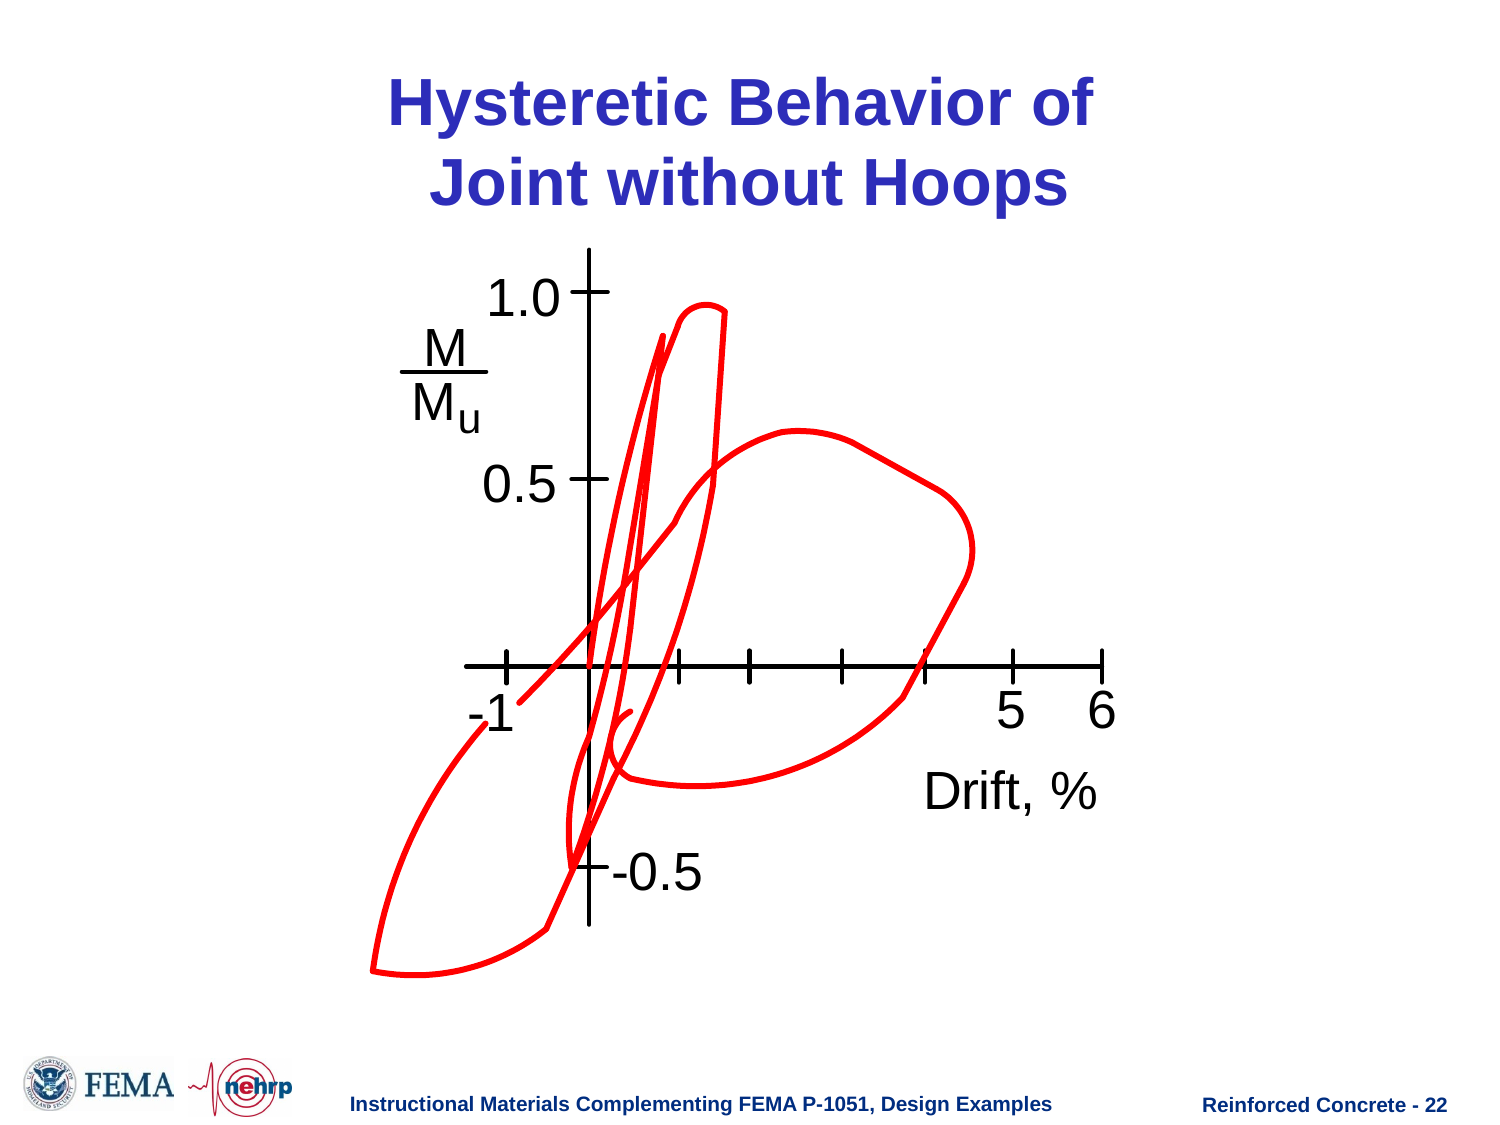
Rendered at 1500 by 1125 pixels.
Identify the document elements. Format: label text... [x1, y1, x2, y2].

footer Instructional Materials Complementing FEMA P-1051, Design Examples [334, 1087, 1104, 1124]
title Hysteretic Behavior of Joint without Hoops [74, 44, 1426, 233]
picture [188, 1058, 292, 1117]
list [359, 224, 1153, 1012]
picture [23, 1056, 174, 1111]
